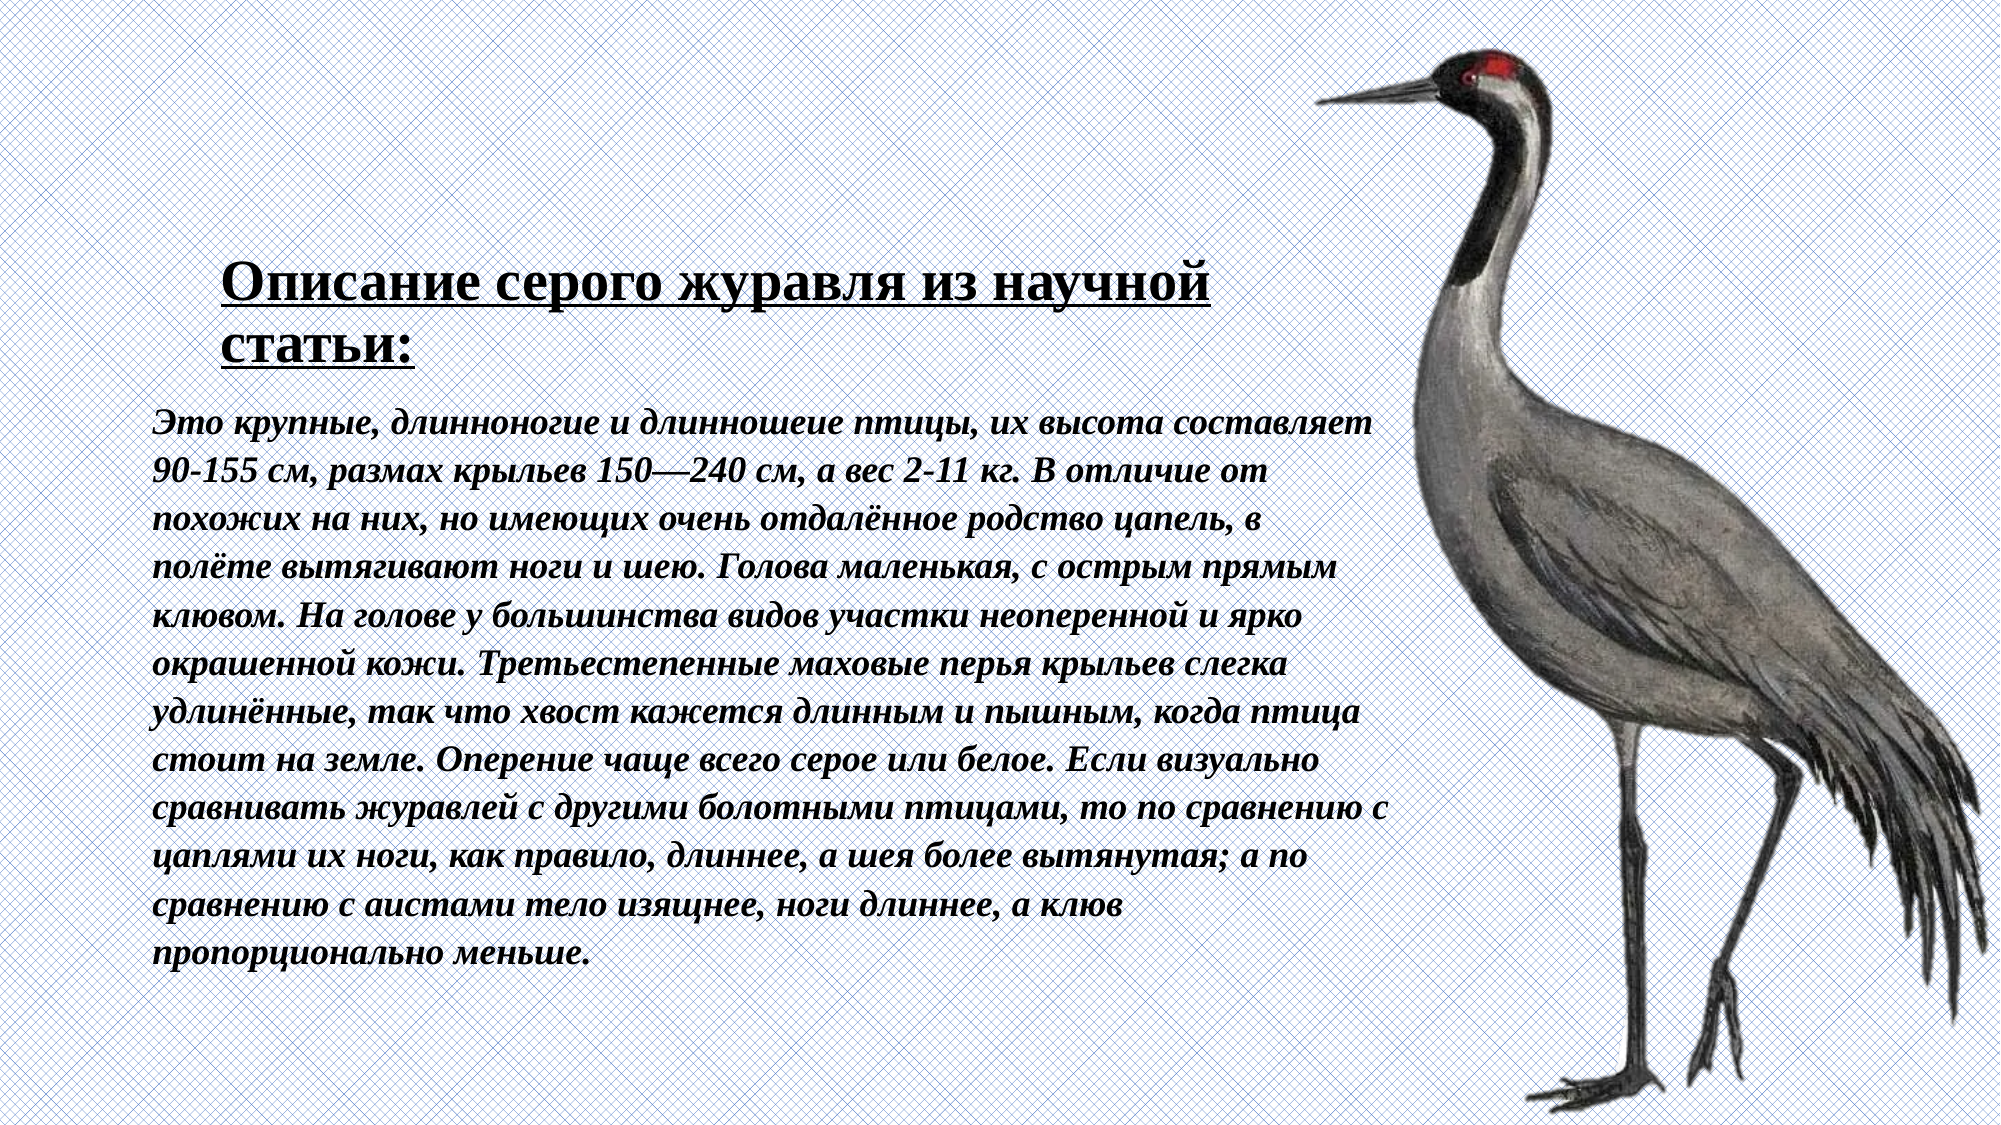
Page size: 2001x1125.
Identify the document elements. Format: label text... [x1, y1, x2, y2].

title Описание серого журавля из научной статьи: [205, 226, 1238, 386]
text_box Это крупные, длинноногие и длинношеие птицы, их высота составляет 90-155 см, размах крыльев 150—240 см, а вес 2-11 кг. В отличие от похожих на них, но имеющих очень отдалённое родство цапель, в полёте вытягивают ноги и шею. Голова маленькая, с острым прямым клювом. На голове у большинства видов участки неоперенной и ярко окрашенной кожи. Третьестепенные маховые перья крыльев слегка удлинённые, так что хвост кажется длинным и пышным, когда птица стоит на земле. Оперение чаще всего серое или белое. Если визуально сравнивать журавлей с другими болотными птицами, то по сравнению с цаплями их ноги, как правило, длиннее, а шея более вытянутая; а по сравнению с аистами тело изящнее, ноги длиннее, а клюв пропорционально меньше. [137, 386, 1238, 979]
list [1238, 0, 2000, 1125]
